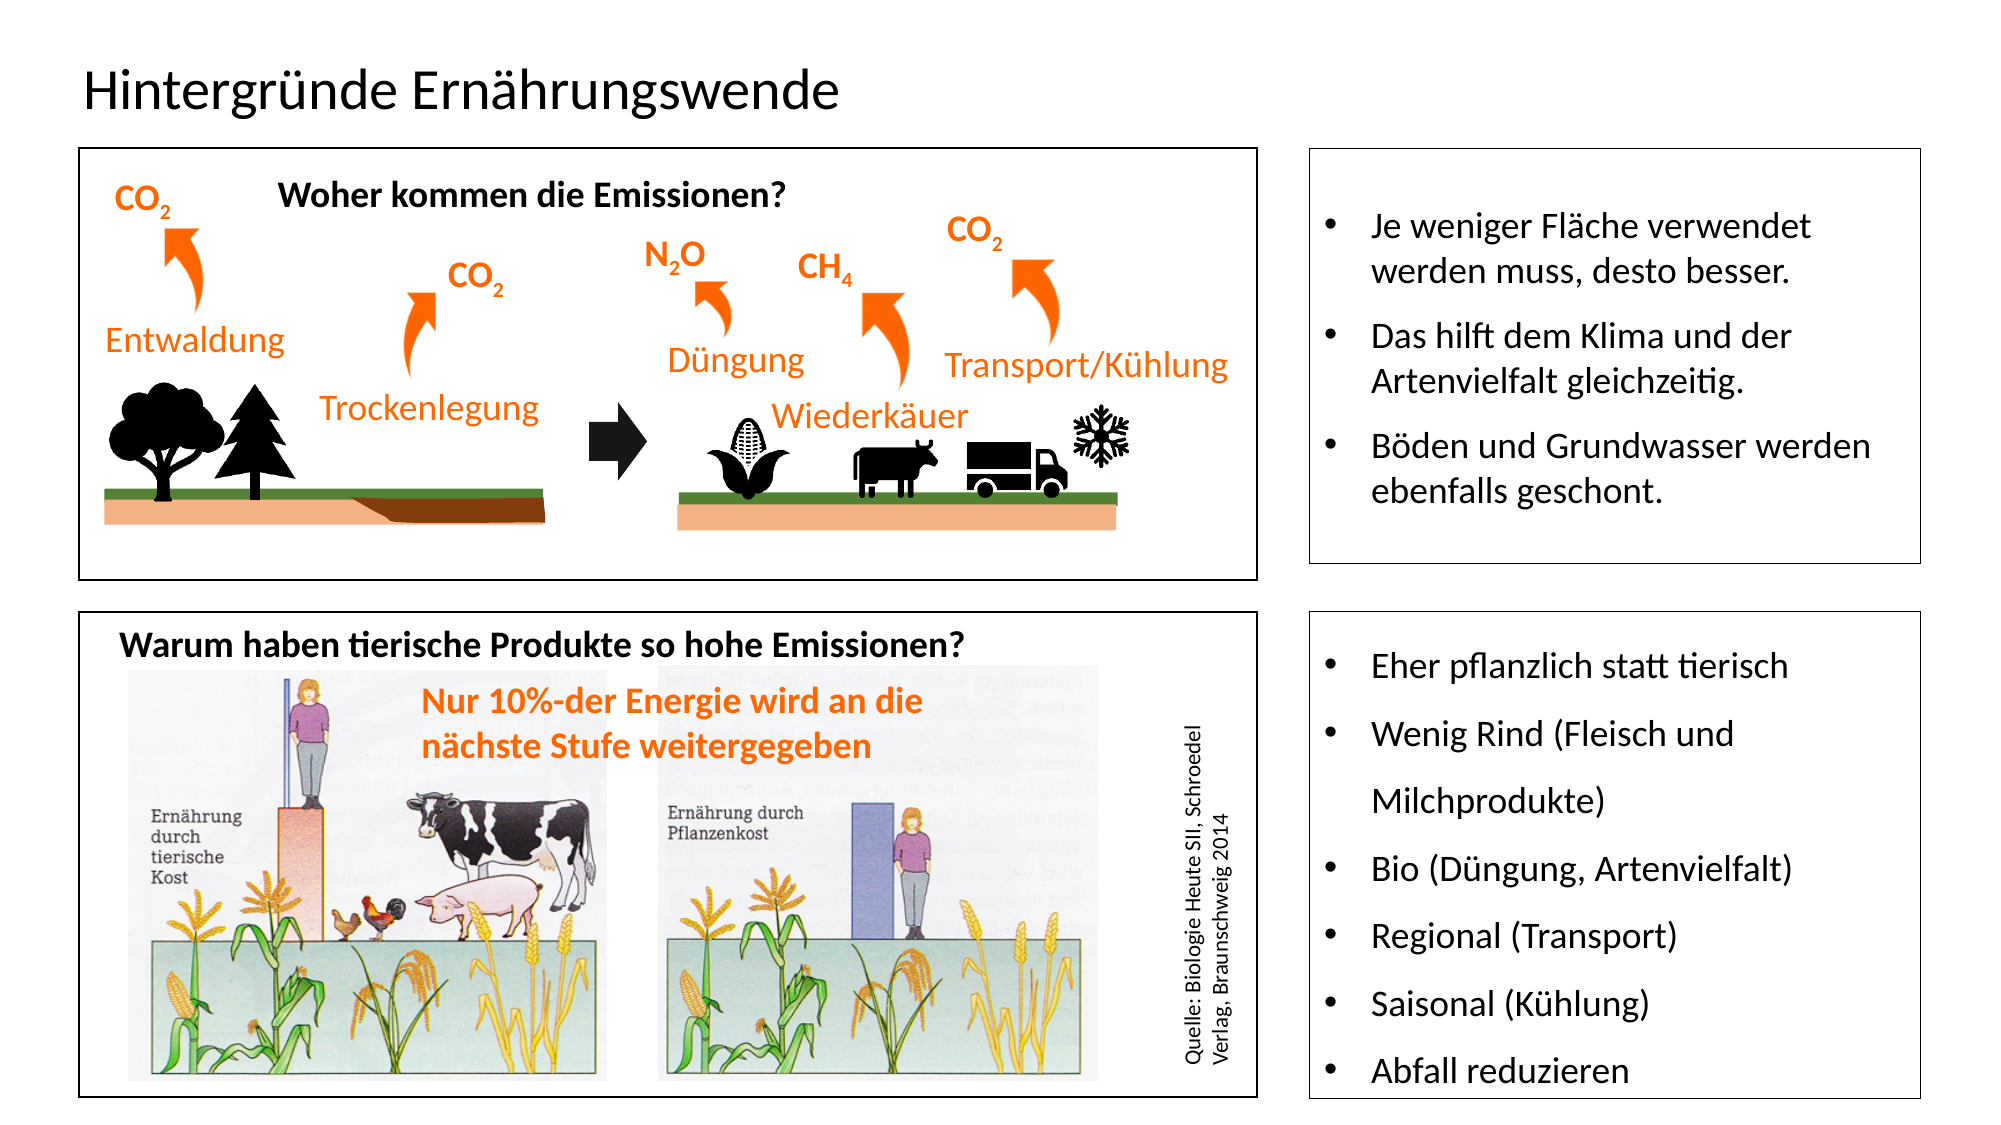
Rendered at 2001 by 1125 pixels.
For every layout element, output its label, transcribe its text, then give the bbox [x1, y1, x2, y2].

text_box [79, 611, 1258, 1097]
text_box Eher pflanzlich statt tierisch Wenig Rind (Fleisch und Milchprodukte) Bio (Düngung, Artenvielfalt) Regional (Transport) Saisonal (Kühlung) Abfall reduzieren [1309, 611, 1921, 1099]
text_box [79, 148, 1269, 580]
text_box Je weniger Fläche verwendet werden muss, desto besser. Das hilft dem Klima und der Artenvielfalt gleichzeitig. Böden und Grundwasser werden ebenfalls geschont. [1309, 148, 1921, 564]
text_box Hintergründe Ernährungswende [68, 43, 984, 129]
